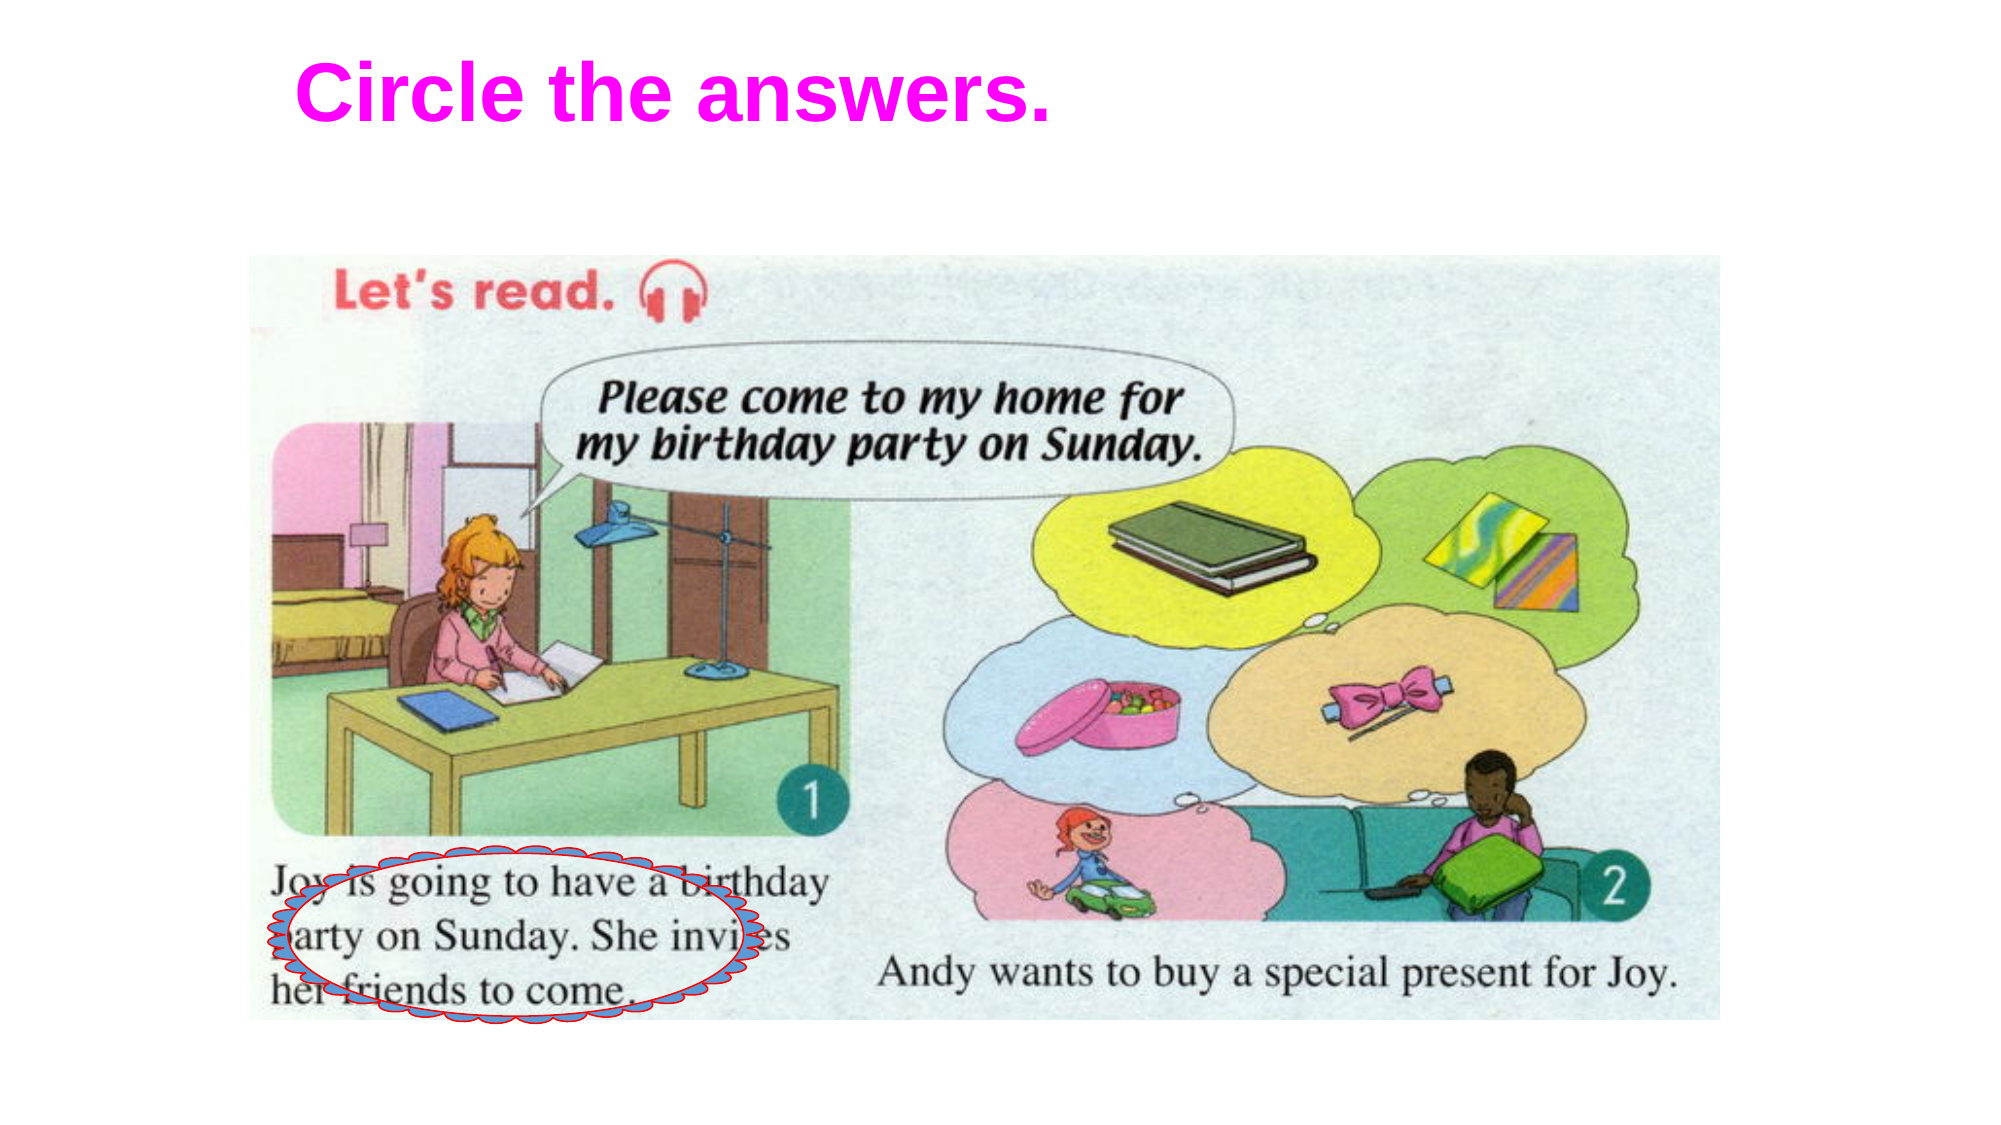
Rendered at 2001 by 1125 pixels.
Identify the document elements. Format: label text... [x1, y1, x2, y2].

text_box [519, 1020, 551, 1024]
picture [249, 255, 1721, 1020]
text_box [481, 1020, 512, 1024]
text_box Circle the answers. [279, 31, 1249, 146]
